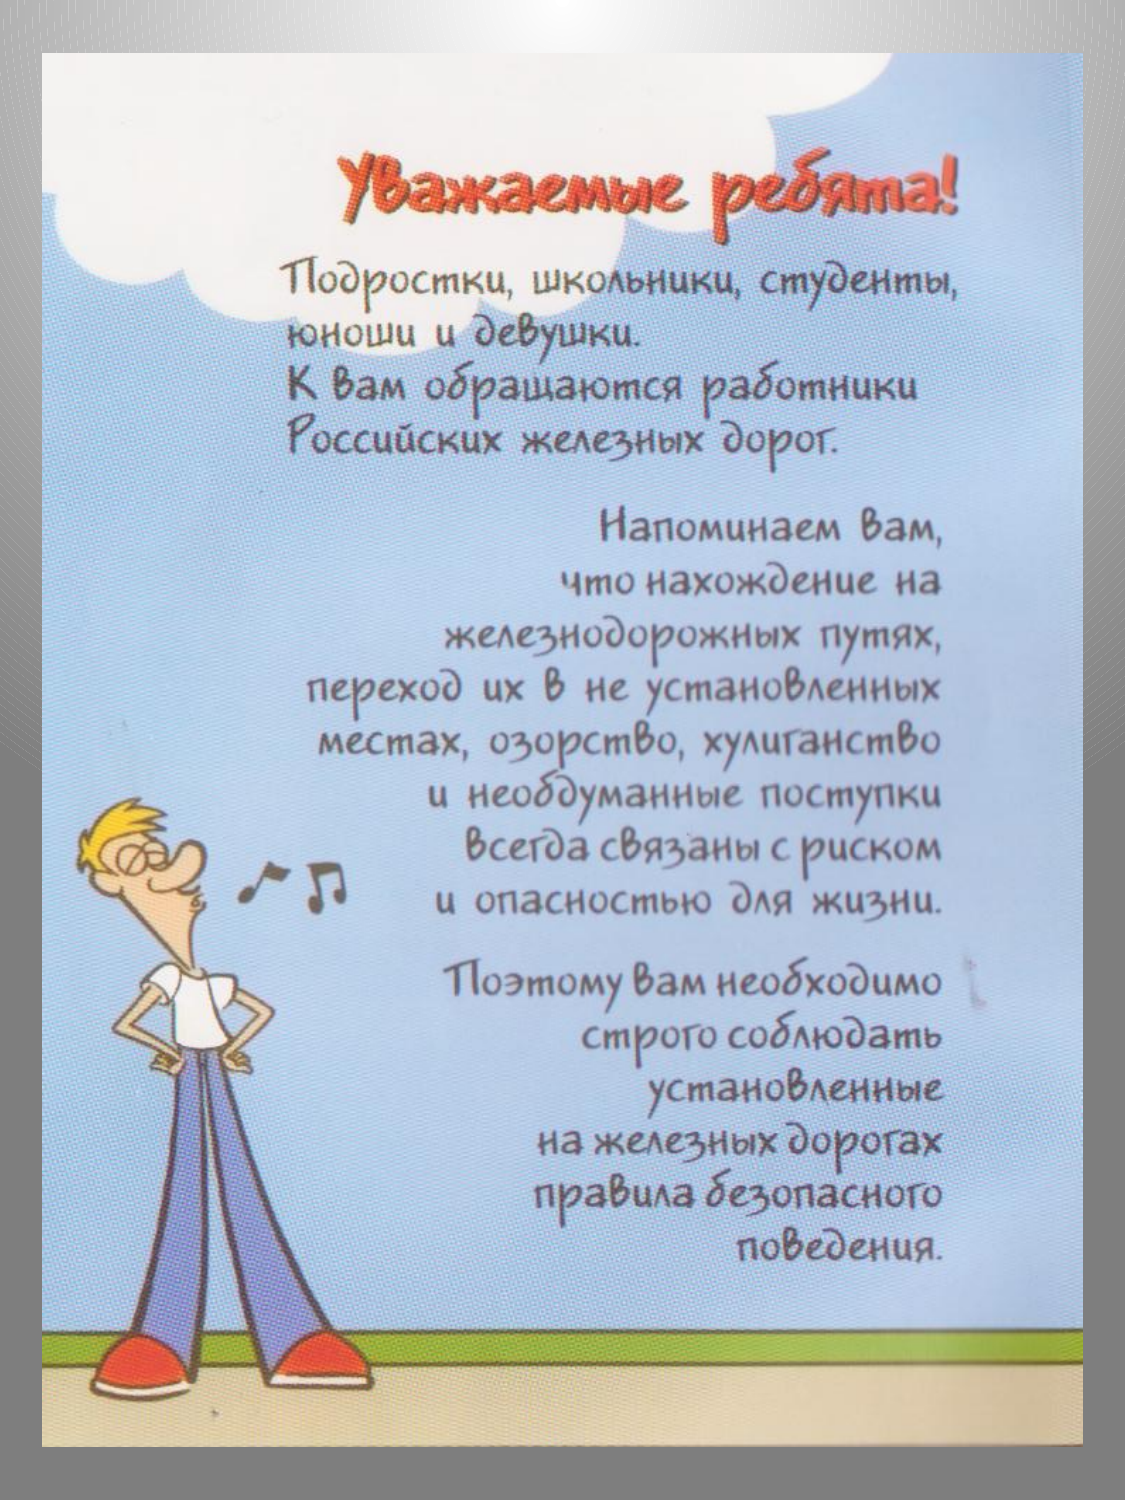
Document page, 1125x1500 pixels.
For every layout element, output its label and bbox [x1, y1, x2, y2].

picture [42, 52, 1083, 1448]
